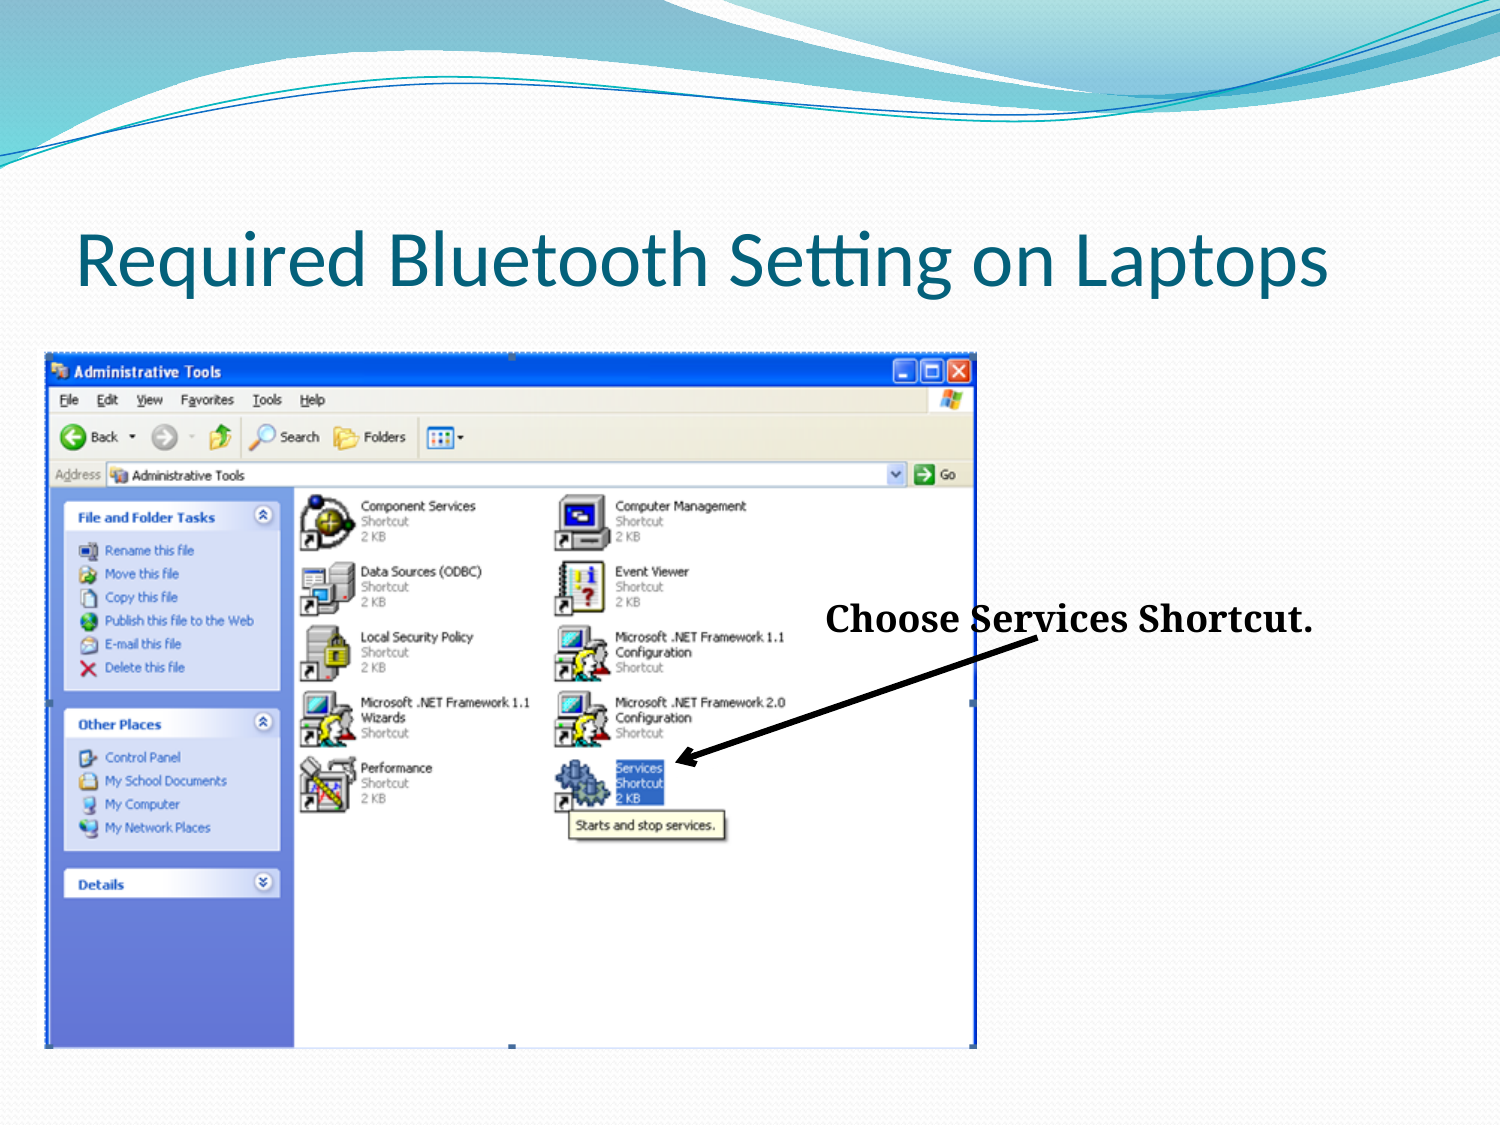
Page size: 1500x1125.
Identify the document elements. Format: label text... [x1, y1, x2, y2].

title Required Bluetooth Setting on Laptops [75, 115, 1425, 303]
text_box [674, 637, 1038, 763]
list [667, 638, 977, 776]
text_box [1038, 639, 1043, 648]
text_box Choose Services Shortcut. [982, 587, 1329, 648]
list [37, 349, 977, 1049]
